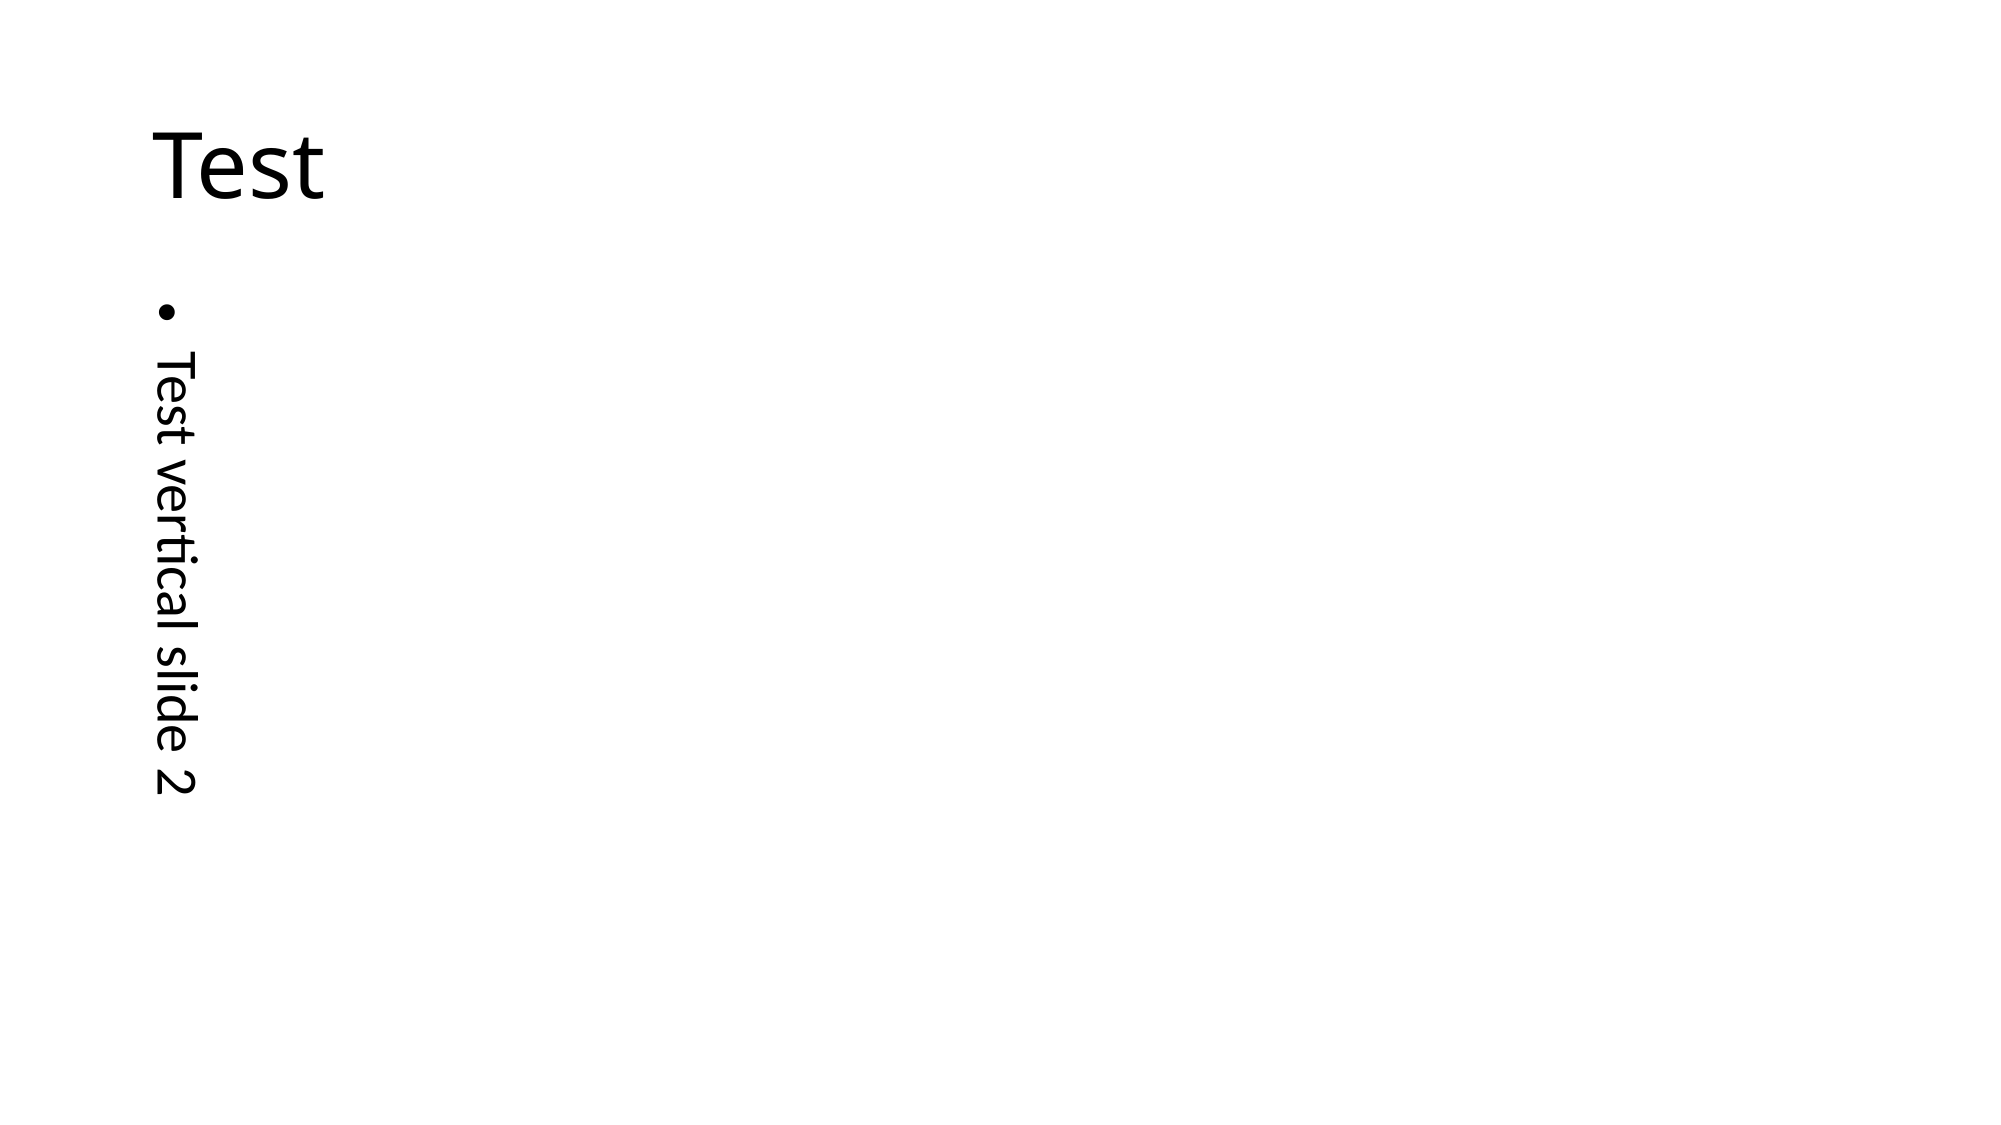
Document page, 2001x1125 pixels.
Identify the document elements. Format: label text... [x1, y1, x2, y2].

title Test [137, 59, 1863, 278]
list Test vertical slide 2 [137, 299, 1863, 1014]
